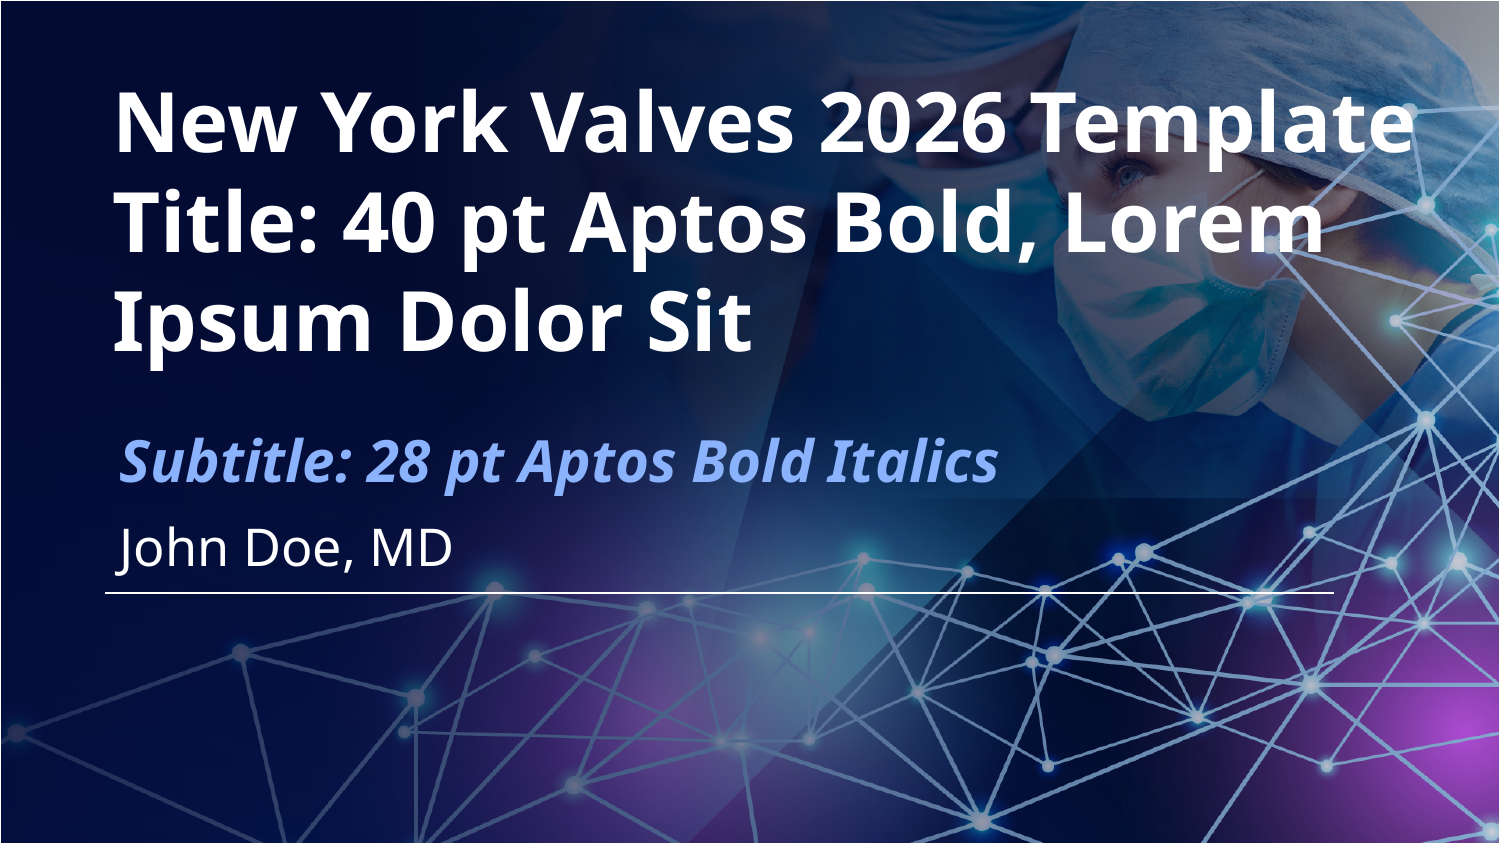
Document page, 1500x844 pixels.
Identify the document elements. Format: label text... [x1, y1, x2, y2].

text_box New York Valves 2026 Template Title: 40 pt Aptos Bold, Lorem Ipsum Dolor Sit [104, 61, 1434, 384]
picture [935, 1, 1499, 843]
text_box John Doe, MD [104, 527, 1412, 610]
text_box Subtitle: 28 pt Aptos Bold Italics [104, 416, 1434, 527]
